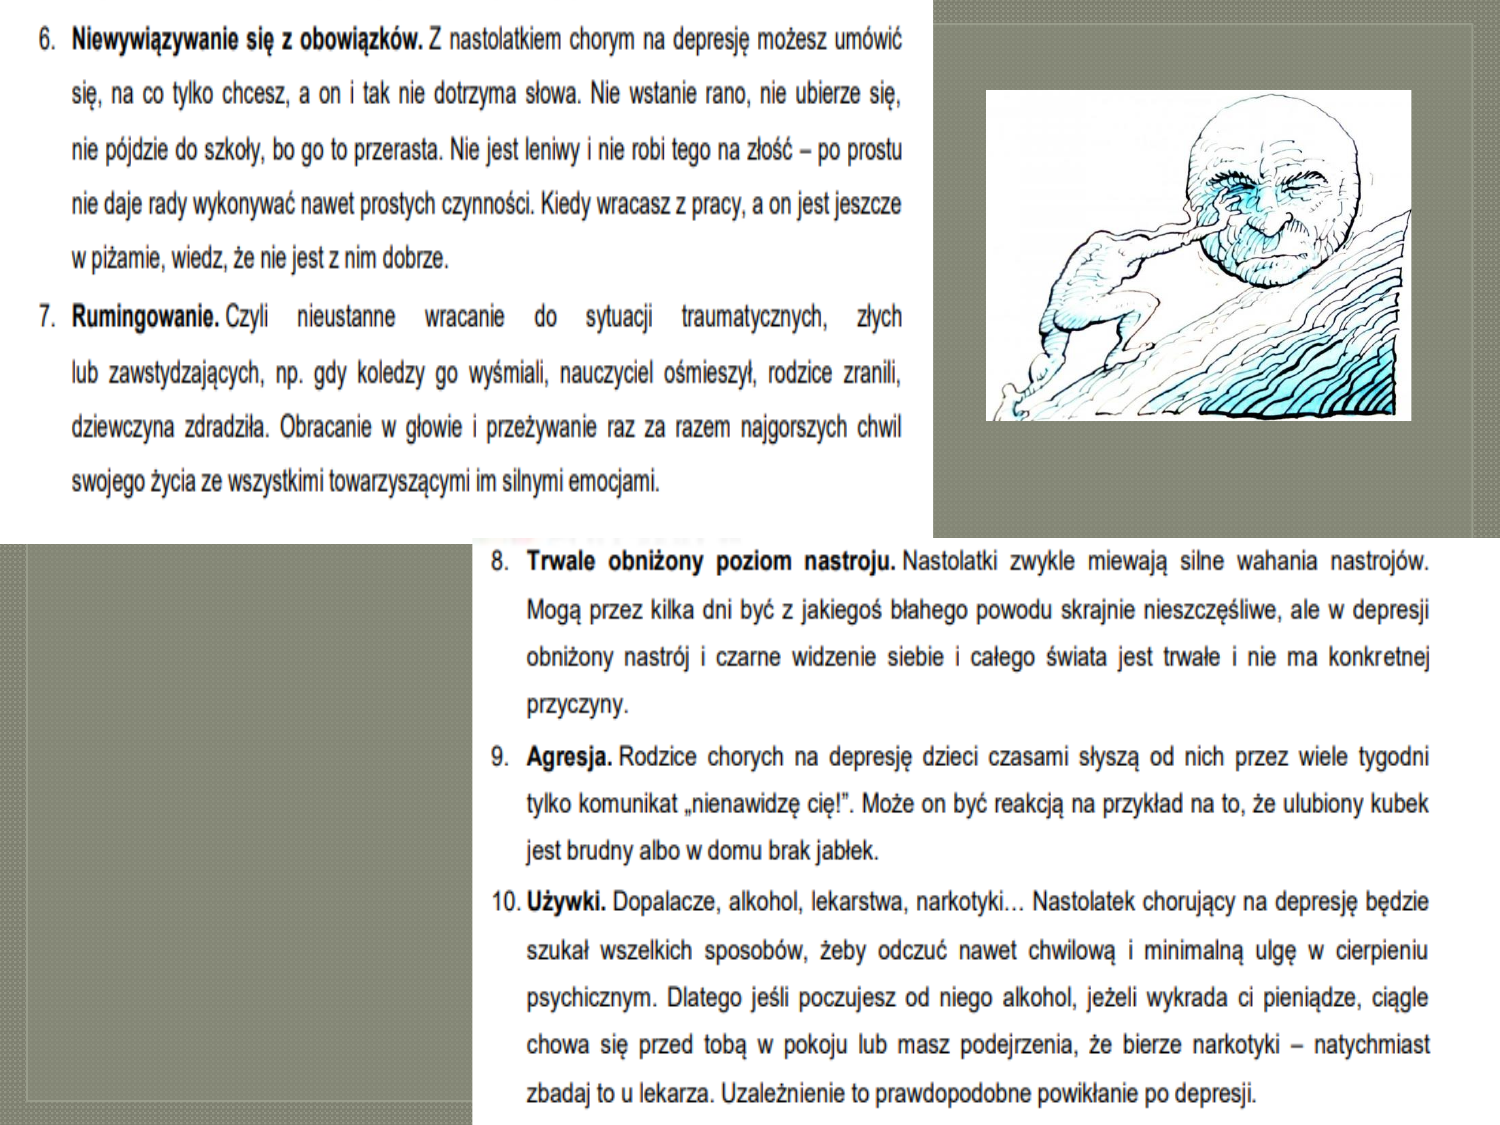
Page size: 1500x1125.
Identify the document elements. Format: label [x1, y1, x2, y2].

picture [985, 89, 1412, 421]
text_box [0, 0, 1500, 1125]
